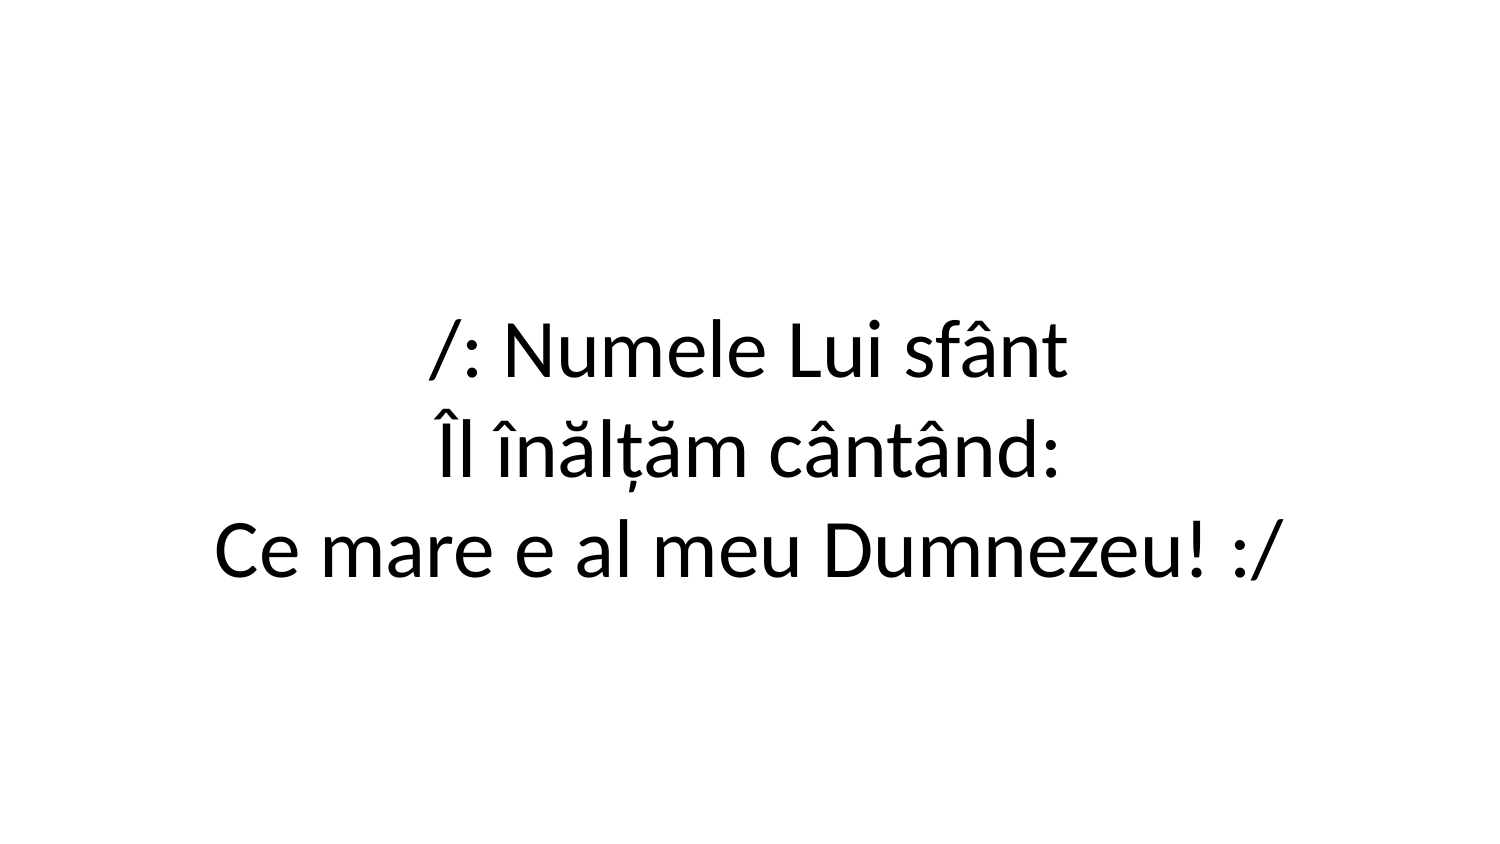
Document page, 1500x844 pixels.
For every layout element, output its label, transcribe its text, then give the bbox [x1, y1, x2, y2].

text_box /: Numele Lui sfânt Îl înălțăm cântând: Ce mare e al meu Dumnezeu! :/ [199, 242, 1300, 602]
